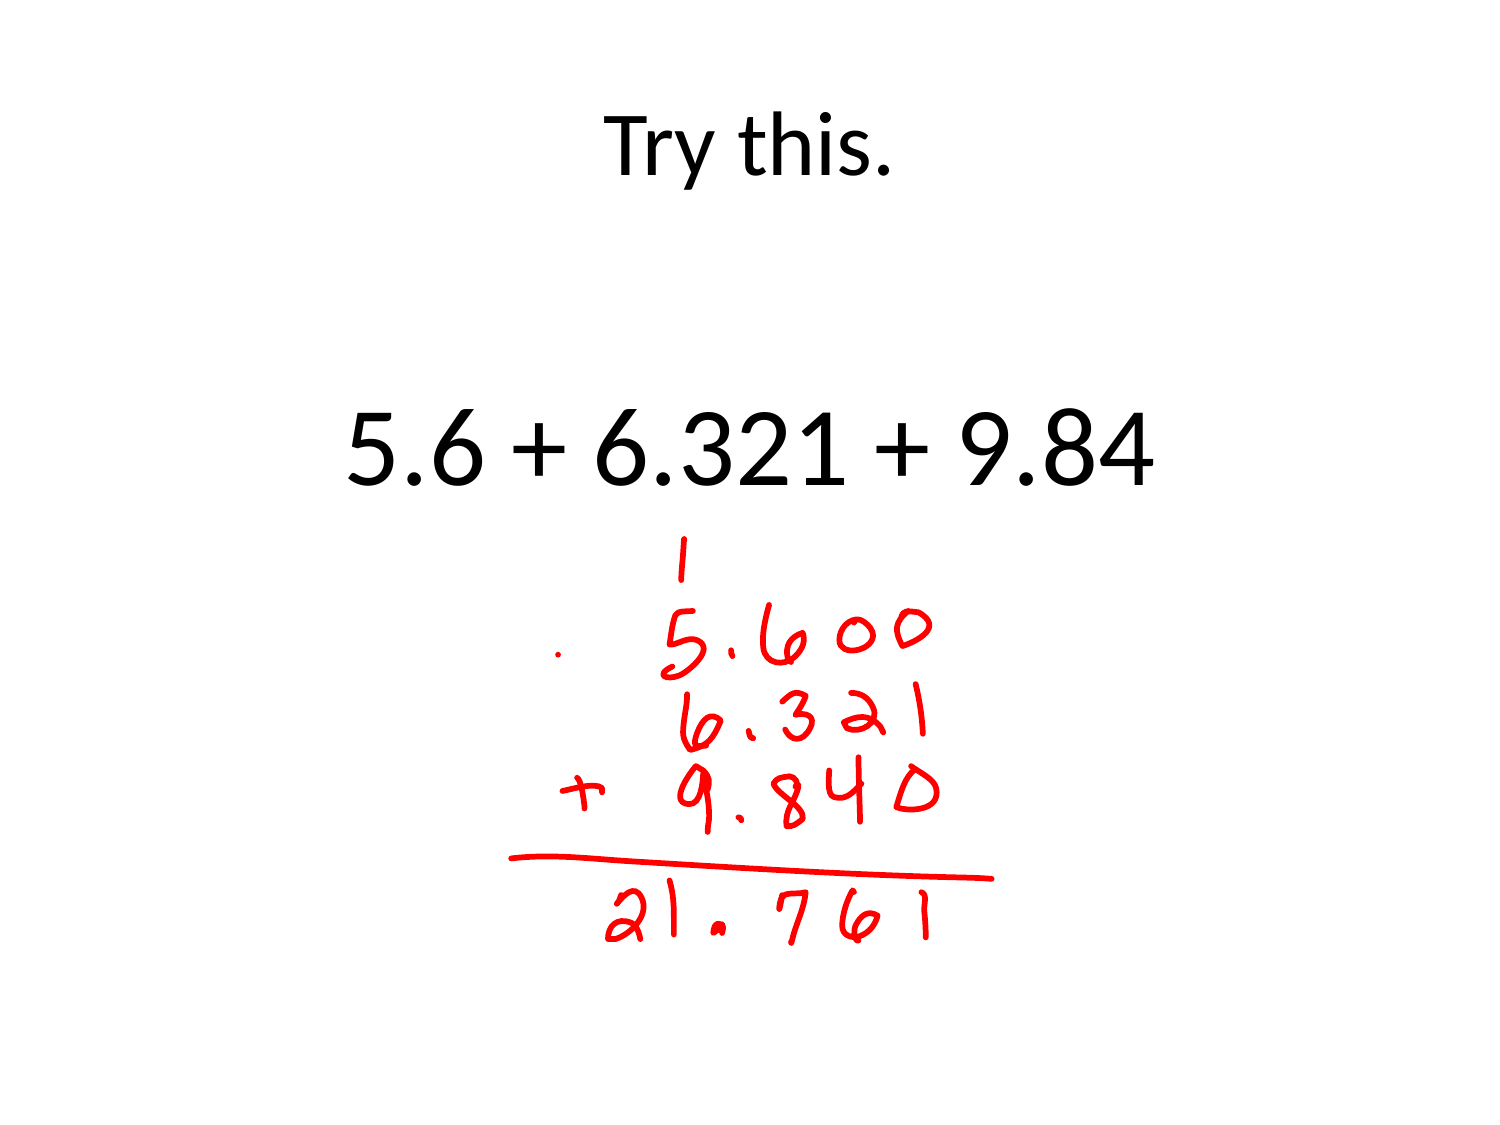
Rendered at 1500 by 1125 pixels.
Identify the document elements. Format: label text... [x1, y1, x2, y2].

list 5.6 + 6.321 + 9.84 [74, 262, 1426, 1006]
title Try this. [74, 44, 1426, 233]
